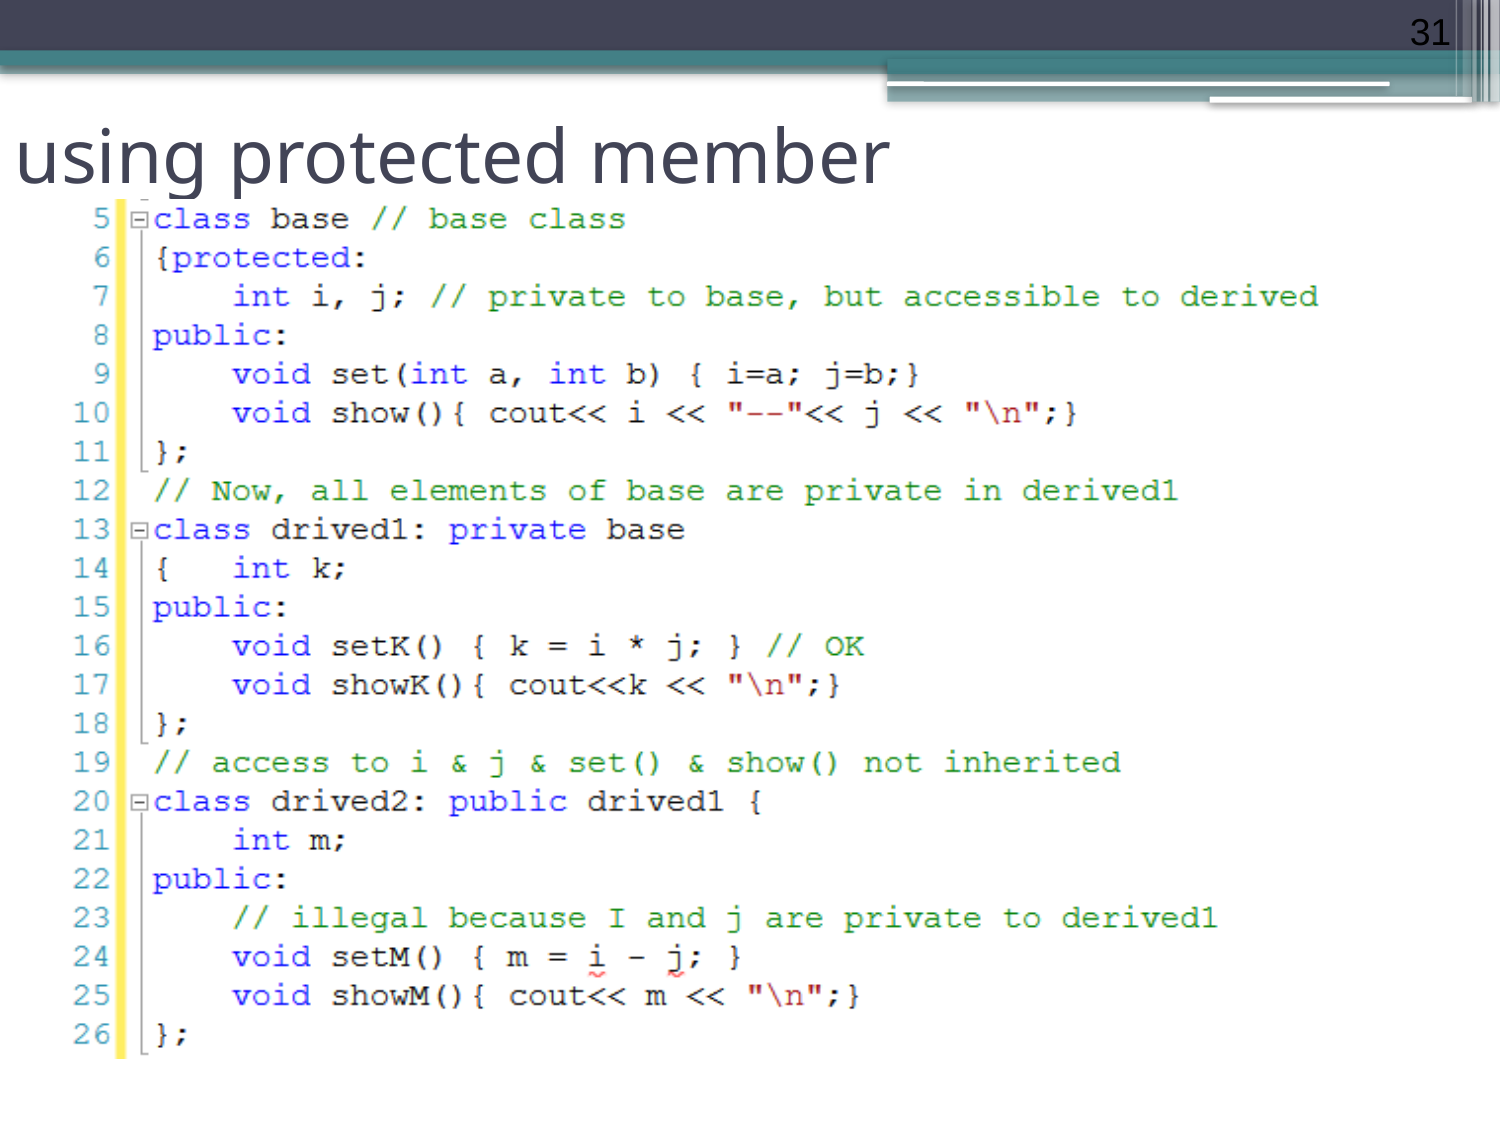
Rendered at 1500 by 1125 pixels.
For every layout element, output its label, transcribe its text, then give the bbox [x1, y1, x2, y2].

picture [64, 198, 1377, 1059]
title using protected member [0, 66, 1350, 242]
slide_number 31 [1341, 0, 1466, 61]
